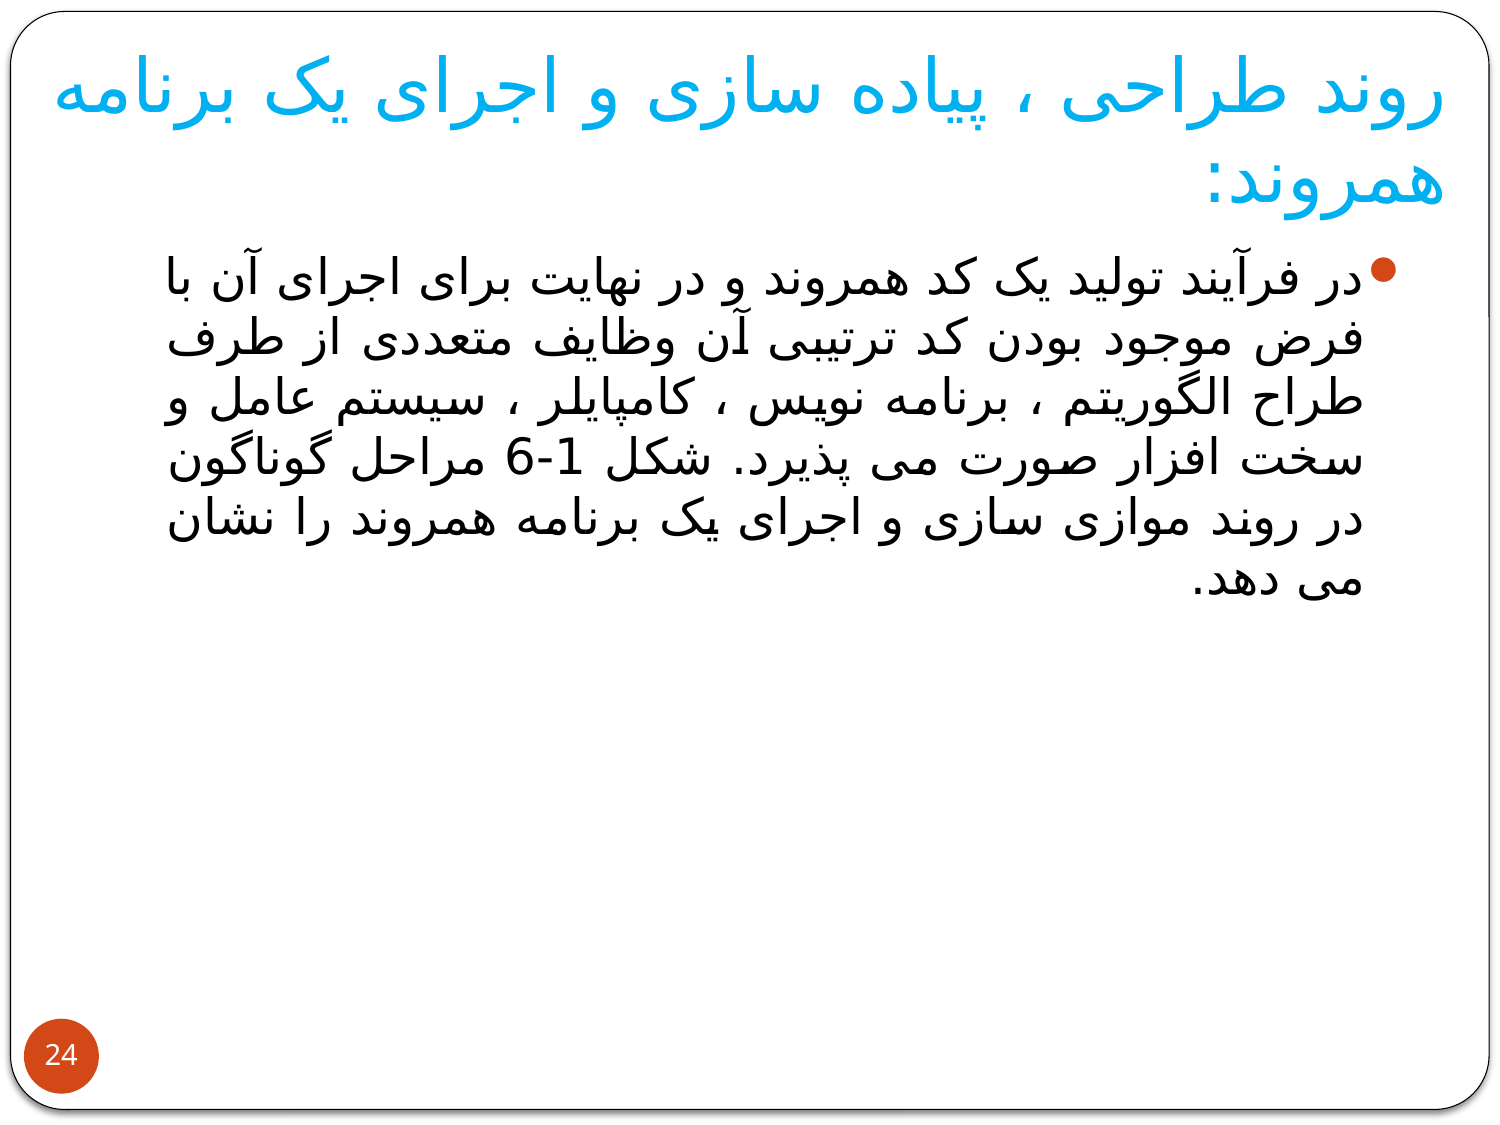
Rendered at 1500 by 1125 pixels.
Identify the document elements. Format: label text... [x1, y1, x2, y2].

title روند طراحی ، پیاده سازی و اجرای یک برنامه همروند: [24, 45, 1463, 233]
list در فرآیند تولید یک کد همروند و در نهایت برای اجرای آن با فرض موجود بودن کد ترتیبی آن وظایف متعددی از طرف طراح الگوریتم ، برنامه نویس ، کامپایلر ، سیستم عامل و سخت افزار صورت می پذیرد. شکل 1-6 مراحل گوناگون در روند موازی سازی و اجرای یک برنامه همروند را نشان می دهد. [150, 237, 1425, 988]
slide_number 24 [23, 1018, 99, 1094]
